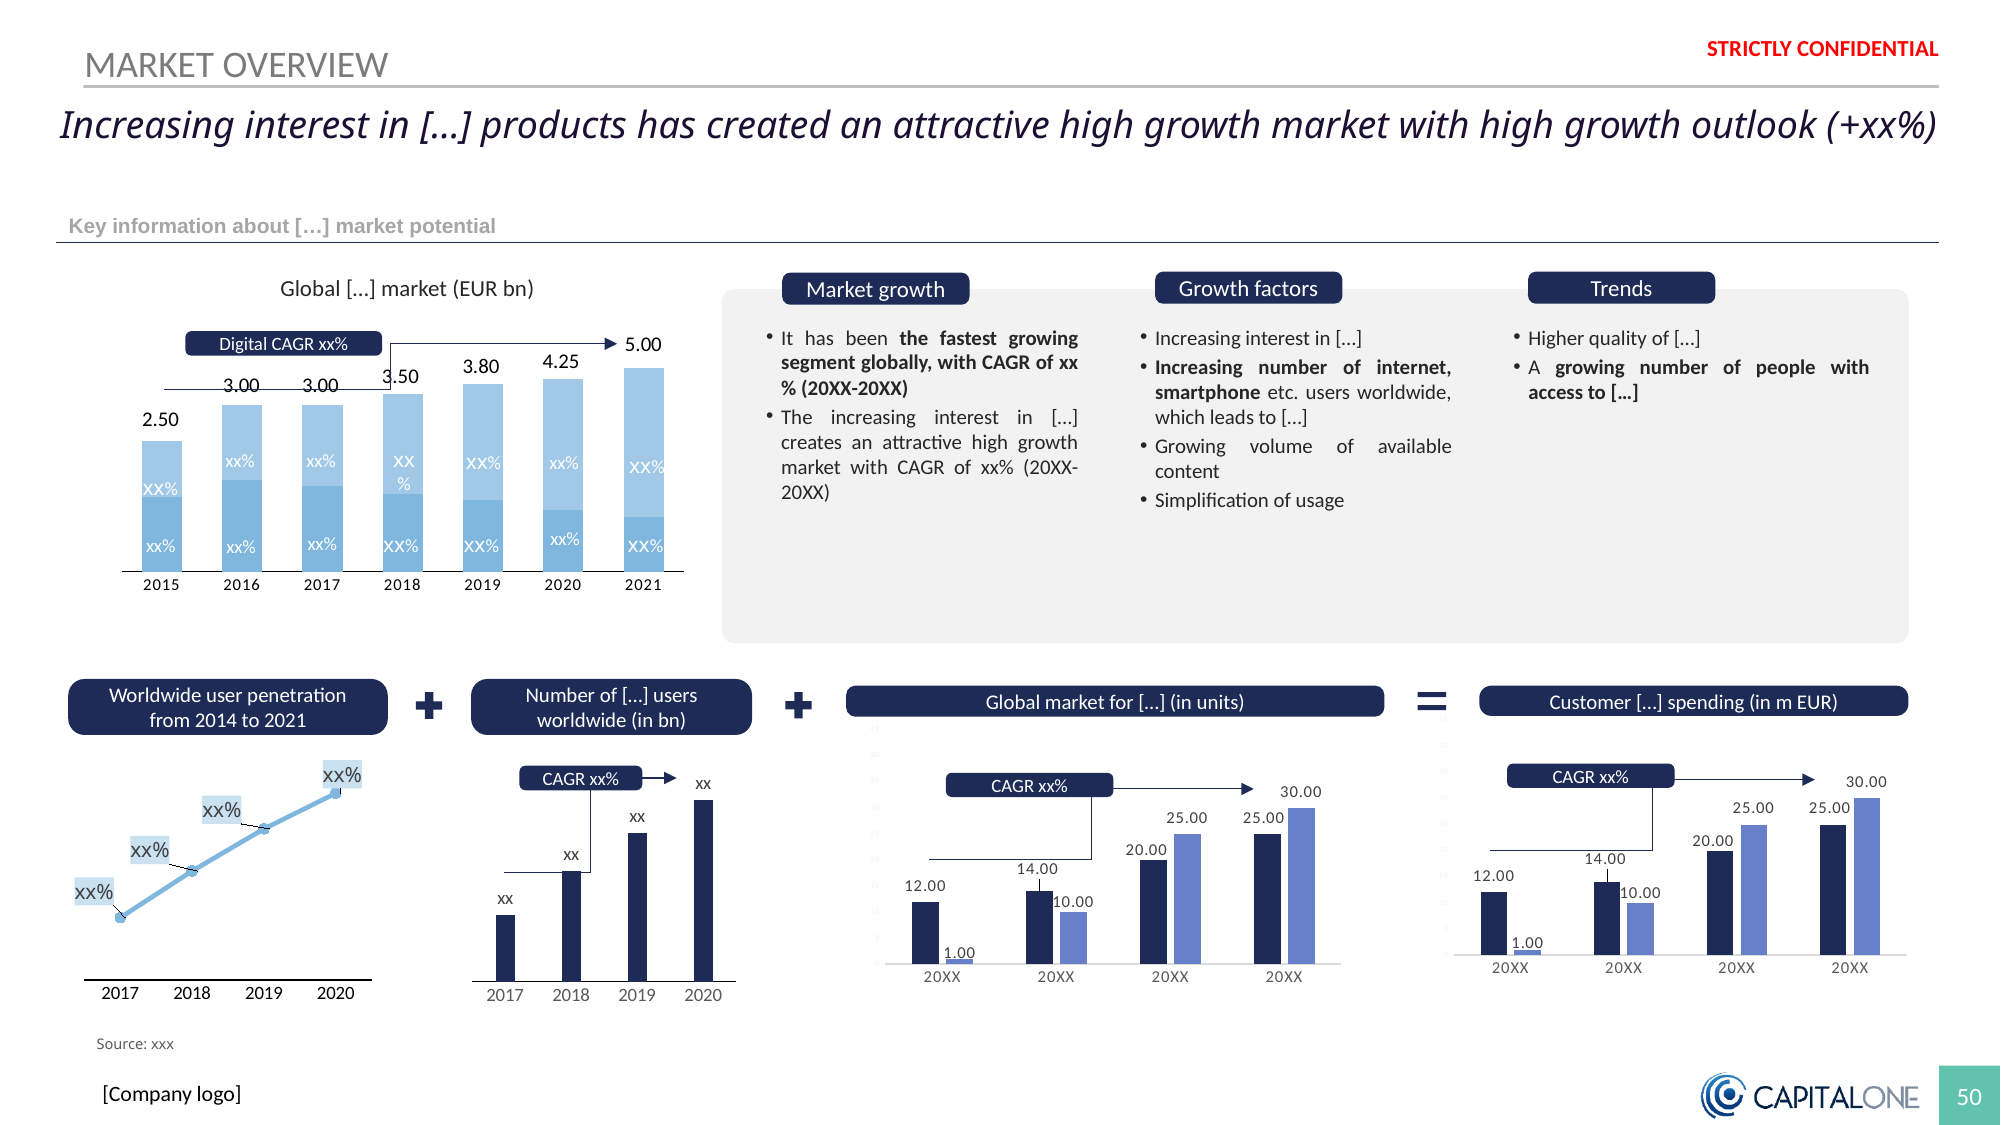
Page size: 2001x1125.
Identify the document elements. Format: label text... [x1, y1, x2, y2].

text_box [108, 280, 692, 671]
text_box It has been the fastest growing segment globally, with CAGR of xx% (20XX-20XX) The increasing interest in […] creates an attractive high growth market with CAGR of xx% (20XX-20XX) [751, 316, 1093, 511]
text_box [928, 788, 1254, 860]
chart [71, 743, 380, 1045]
text_box [785, 692, 812, 719]
text_box MARKET OVERVIEW [69, 30, 1900, 70]
text_box Source: xxx [81, 1029, 1454, 1065]
text_box Key information about […] market potential [57, 204, 880, 242]
chart [862, 680, 2000, 1028]
text_box Worldwide user penetration from 2014 to 2021 [67, 677, 389, 737]
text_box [163, 343, 618, 390]
text_box Increasing interest in […] Increasing number of internet, smartphone etc. users worldwide, which leads to […] Growing volume of available content Simplification of usage [1125, 316, 1467, 545]
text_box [1489, 779, 1815, 851]
text_box Growth factors [1154, 270, 1344, 305]
text_box Higher quality of […] A growing number of people with access to […] [1498, 316, 1885, 411]
text_box Trends [1526, 270, 1717, 305]
text_box Increasing interest in […] products has created an attractive high growth market with high growth outlook (+xx%) [60, 101, 1939, 192]
text_box [415, 692, 443, 719]
text_box Market growth [781, 271, 971, 306]
text_box Global […] market (EUR bn) [121, 269, 693, 299]
chart [458, 748, 758, 1034]
text_box [720, 287, 1910, 645]
text_box Number of […] users worldwide (in bn) [470, 677, 754, 737]
picture [1700, 1066, 1933, 1125]
text_box Global market for […] (in units) [845, 684, 1384, 718]
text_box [504, 778, 677, 873]
